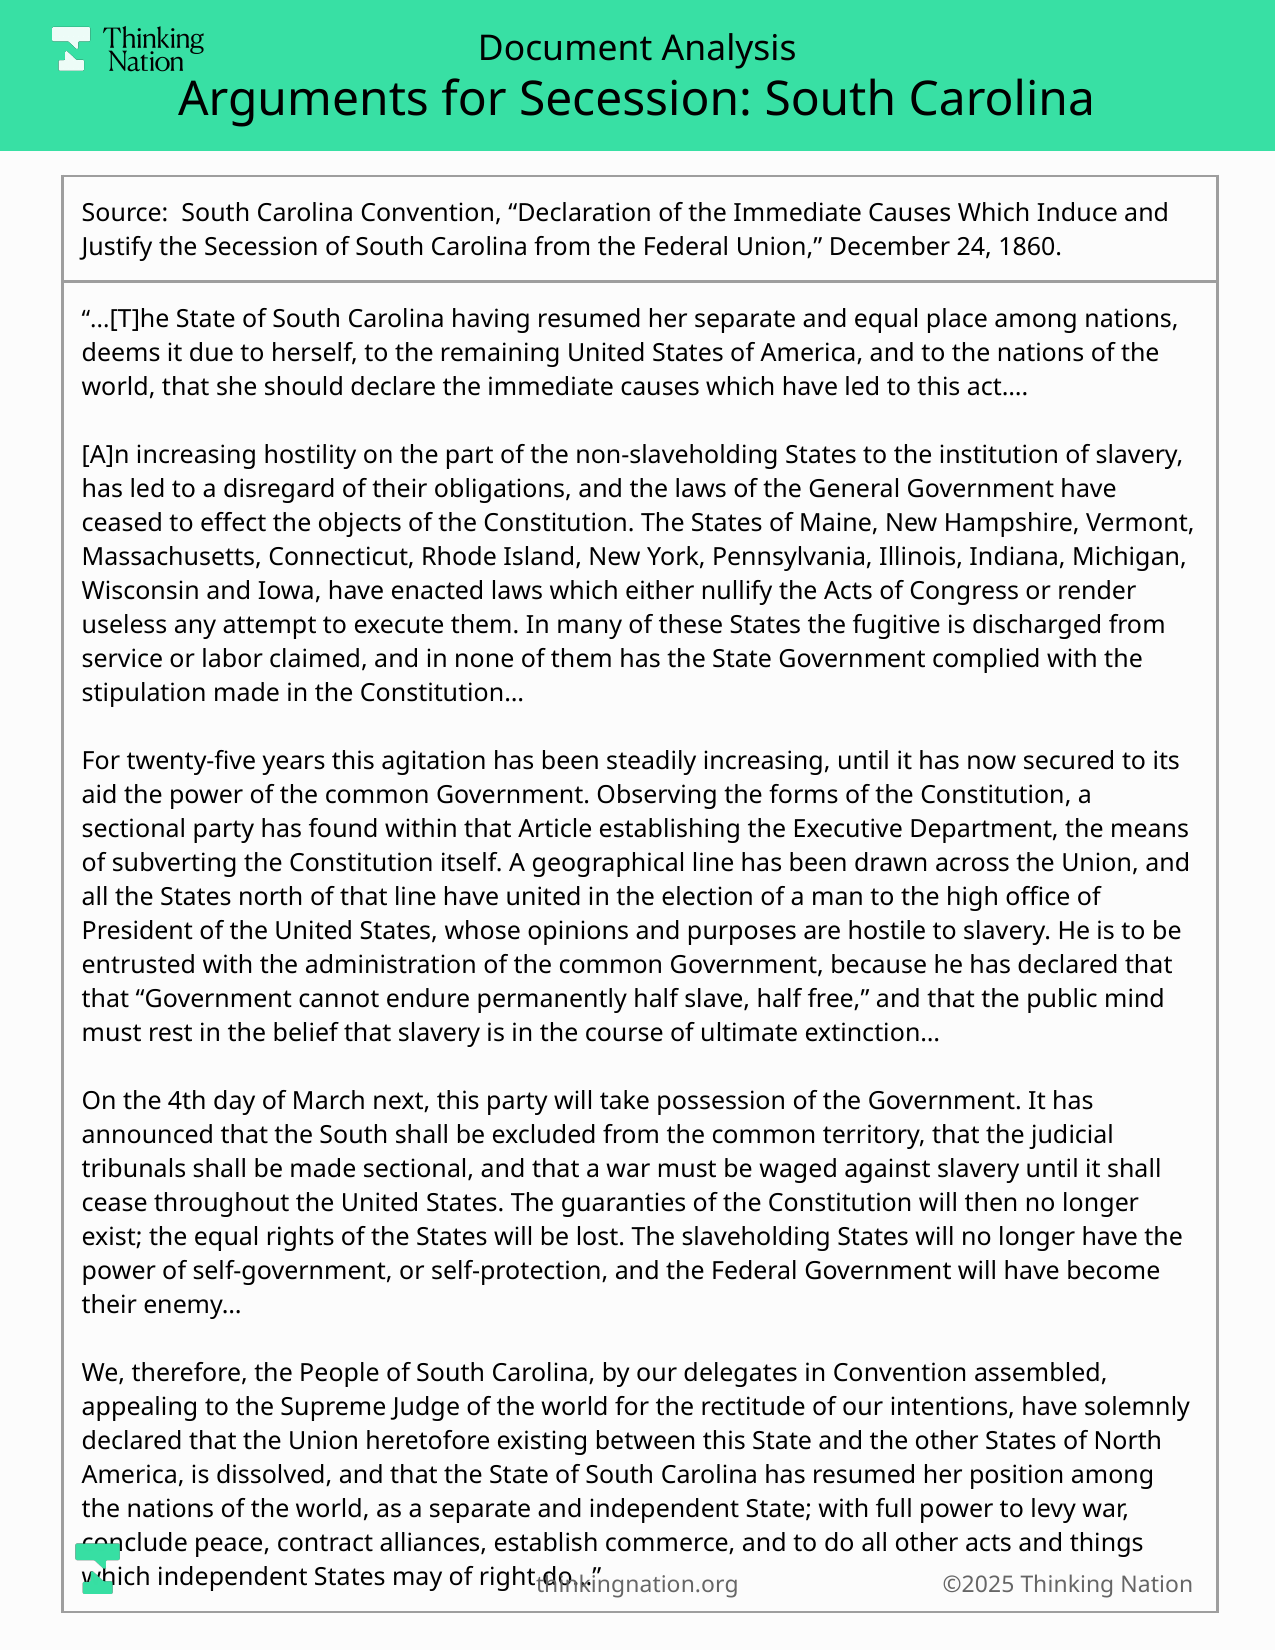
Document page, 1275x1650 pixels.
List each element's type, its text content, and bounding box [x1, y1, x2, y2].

text_box Document Analysis Arguments for Secession: South Carolina [0, 0, 1275, 151]
text_box ©2025 Thinking Nation [907, 1553, 1210, 1605]
table_cell “...[T]he State of South Carolina having resumed her separate and equal place among nations, deems it due to herself, to the remaining United States of America, and to the nations of the world, that she should declare the immediate causes which have led to this act…. [A]n increasing hostility on the part of the non-slaveholding States to the institution of slavery, has led to a disregard of their obligations, and the laws of the General Government have ceased to effect the objects of the Constitution. The States of Maine, New Hampshire, Vermont, Massachusetts, Connecticut, Rhode Island, New York, Pennsylvania, Illinois, Indiana, Michigan, Wisconsin and Iowa, have enacted laws which either nullify the Acts of Congress or render useless any attempt to execute them. In many of these States the fugitive is discharged from service or labor claimed, and in none of them has the State Government complied with the stipulation made in the Constitution… For twenty-five years this agitation has been steadily increasing, until it has now secured to its aid the power of the common Government. Observing the forms of the Constitution, a sectional party has found within that Article establishing the Executive Department, the means of subverting the Constitution itself. A geographical line has been drawn across the Union, and all the States north of that line have united in the election of a man to the high office of President of the United States, whose opinions and purposes are hostile to slavery. He is to be entrusted with the administration of the common Government, because he has declared that that “Government cannot endure permanently half slave, half free,” and that the public mind must rest in the belief that slavery is in the course of ultimate extinction… On the 4th day of March next, this party will take possession of the Government. It has announced that the South shall be excluded from the common territory, that the judicial tribunals shall be made sectional, and that a war must be waged against slavery until it shall cease throughout the United States. The guaranties of the Constitution will then no longer exist; the equal rights of the States will be lost. The slaveholding States will no longer have the power of self-government, or self-protection, and the Federal Government will have become their enemy… We, therefore, the People of South Carolina, by our delegates in Convention assembled, appealing to the Supreme Judge of the world for the rectitude of our intentions, have solemnly declared that the Union heretofore existing between this State and the other States of North America, is dissolved, and that the State of South Carolina has resumed her position among the nations of the world, as a separate and independent State; with full power to levy war, conclude peace, contract alliances, establish commerce, and to do all other acts and things which independent States may of right do…” [64, 283, 1216, 1611]
picture [35, 12, 210, 85]
picture [62, 1533, 133, 1604]
table_header Source: South Carolina Convention, “Declaration of the Immediate Causes Which Induce and Justify the Secession of South Carolina from the Federal Union,” December 24, 1860. [64, 177, 1216, 280]
text_box thinkingnation.org [486, 1553, 789, 1605]
